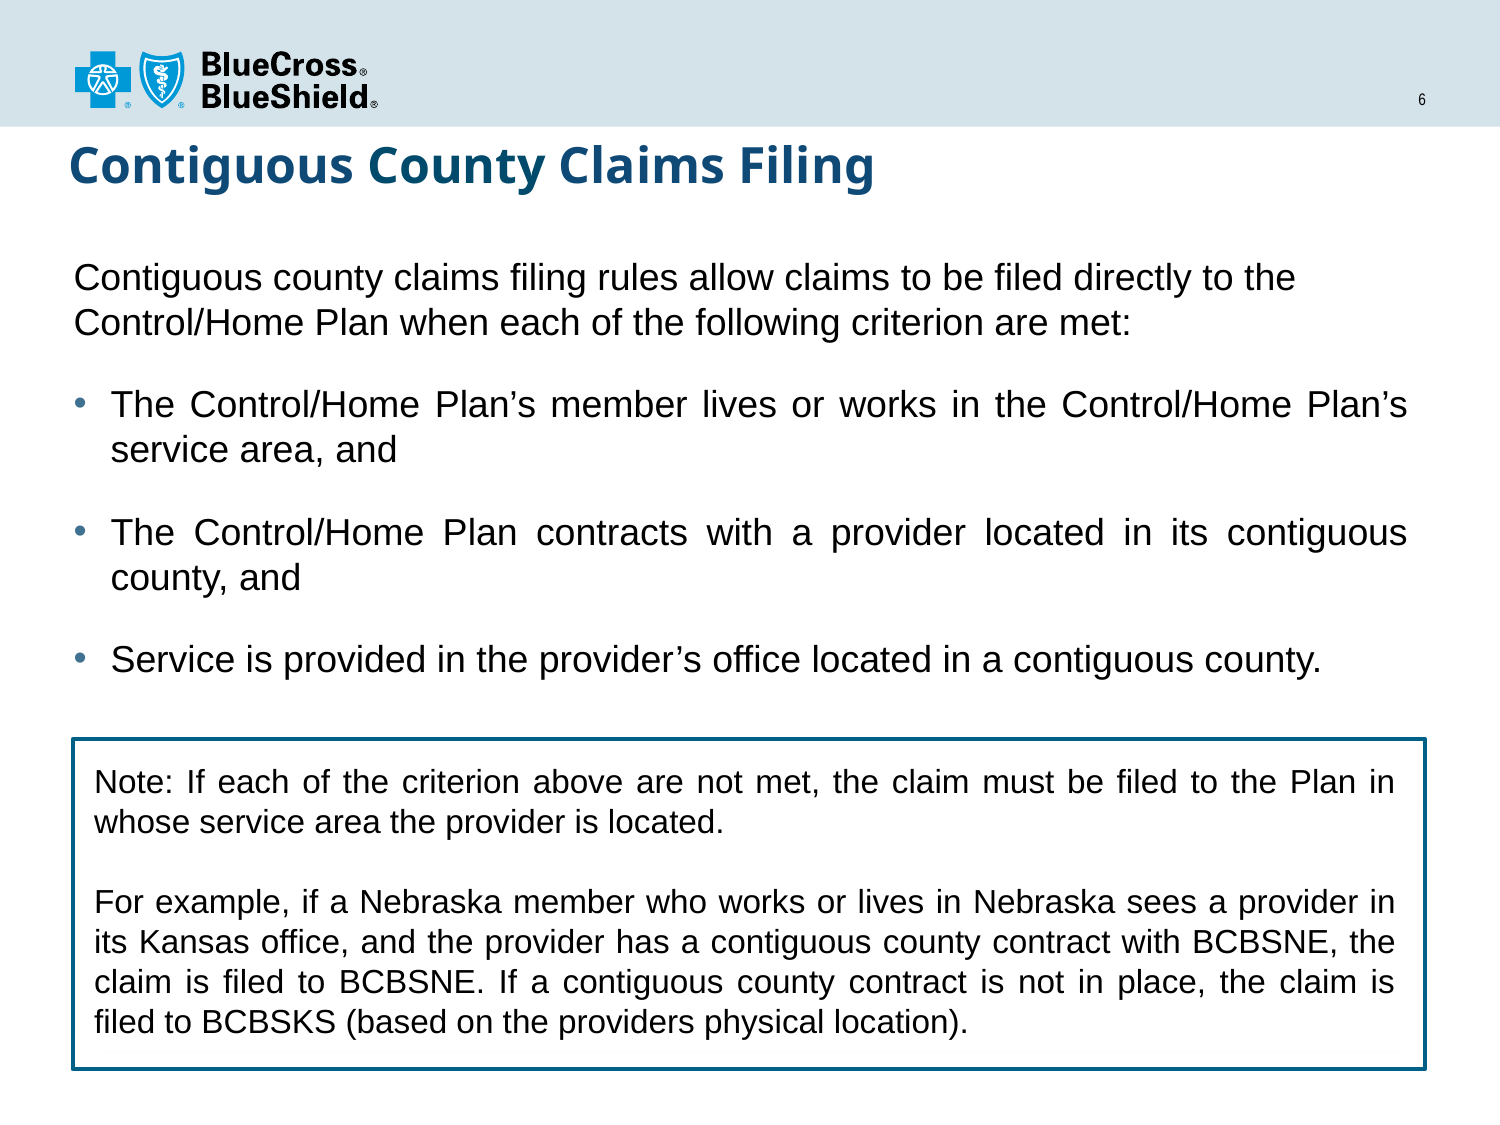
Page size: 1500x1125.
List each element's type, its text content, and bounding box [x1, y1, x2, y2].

picture [124, 101, 131, 109]
title Contiguous County Claims Filing [68, 131, 1419, 243]
text_box [71, 737, 1427, 1071]
list Contiguous county claims filing rules allow claims to be filed directly to the Control/Home Plan when each of the following criterion are met: The Control/Home Plan’s member lives or works in the Control/Home Plan’s service area, and The Control/Home Plan contracts with a provider located in its contiguous county, and Service is provided in the provider’s office located in a contiguous county. [73, 245, 1424, 710]
text_box Note: If each of the criterion above are not met, the claim must be filed to the Plan in whose service area the provider is located. For example, if a Nebraska member who works or lives in Nebraska sees a provider in its Kansas office, and the provider has a contiguous county contract with BCBSNE, the claim is filed to BCBSNE. If a contiguous county contract is not in place, the claim is filed to BCBSKS (based on the providers physical location). [94, 760, 1413, 1048]
picture [178, 101, 185, 109]
